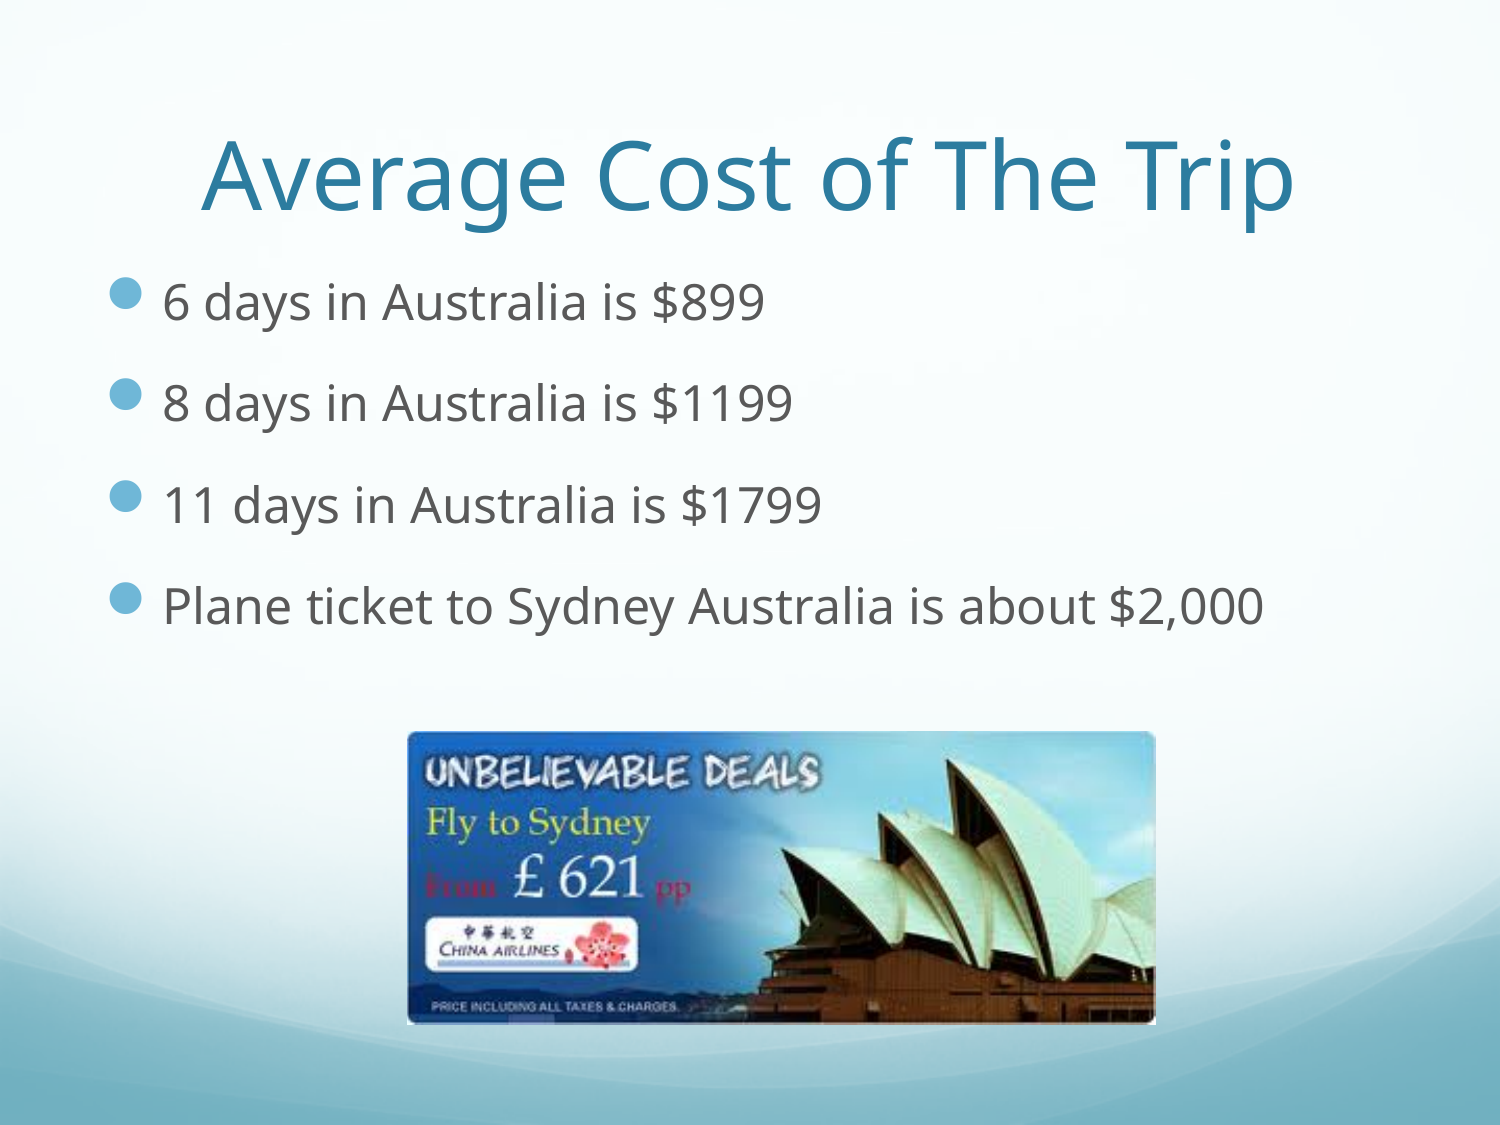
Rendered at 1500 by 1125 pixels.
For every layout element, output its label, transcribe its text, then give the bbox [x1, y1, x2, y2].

title Average Cost of The Trip [90, 17, 1410, 237]
picture [406, 730, 1156, 1026]
list 6 days in Australia is $899 8 days in Australia is $1199 11 days in Australia is $1799 Plane ticket to Sydney Australia is about $2,000 [90, 262, 1410, 975]
